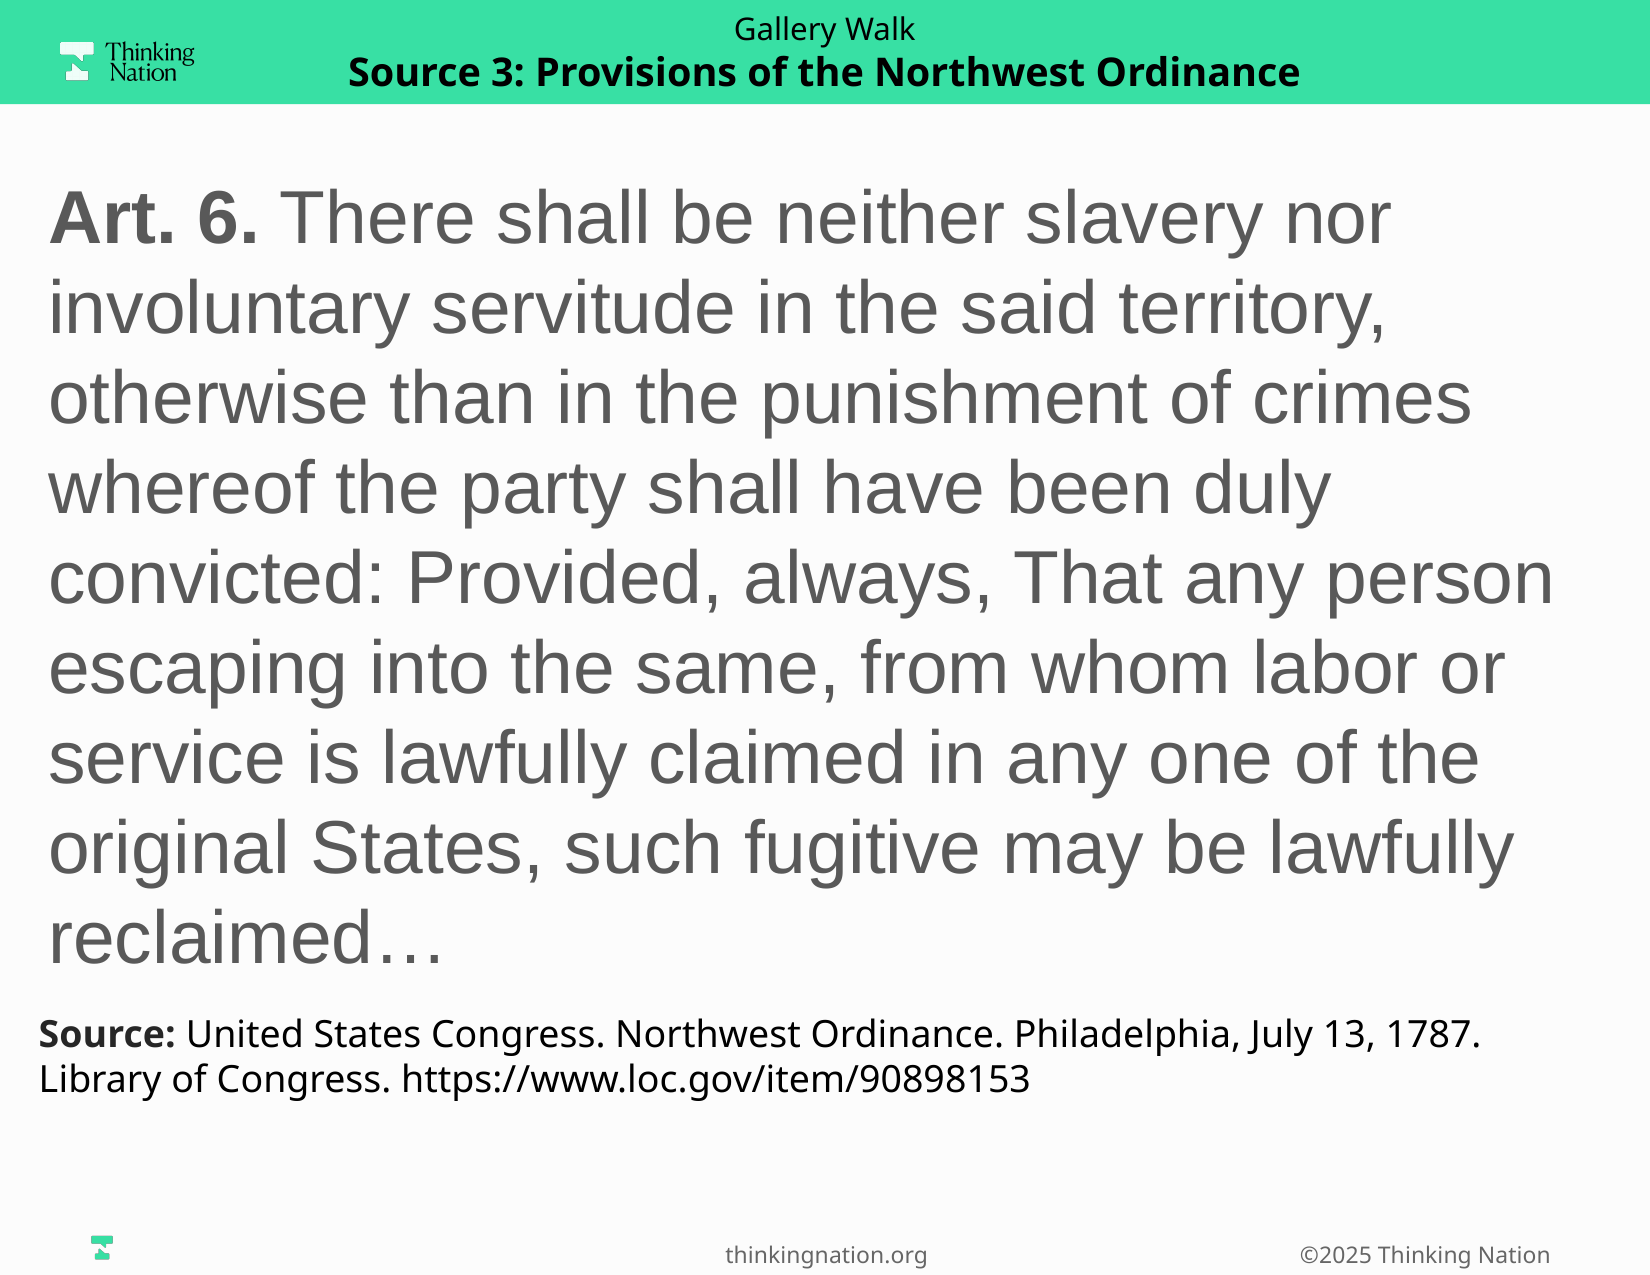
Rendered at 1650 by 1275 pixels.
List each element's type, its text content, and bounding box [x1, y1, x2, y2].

text_box thinkingnation.org [631, 1224, 1023, 1264]
picture [85, 1230, 119, 1264]
text_box Art. 6. There shall be neither slavery nor involuntary servitude in the said territory, otherwise than in the punishment of crimes whereof the party shall have been duly convicted: Provided, always, That any person escaping into the same, from whom labor or service is lawfully claimed in any one of the original States, such fugitive may be lawfully reclaimed… [33, 153, 1621, 934]
text_box Source: United States Congress. Northwest Ordinance. Philadelphia, July 13, 1787. Library of Congress. https://www.loc.gov/item/90898153 [23, 994, 1627, 1115]
picture [45, 29, 200, 93]
text_box Gallery Walk Source 3: Provisions of the Northwest Ordinance [0, 0, 1650, 105]
text_box ©2025 Thinking Nation [1176, 1224, 1568, 1264]
